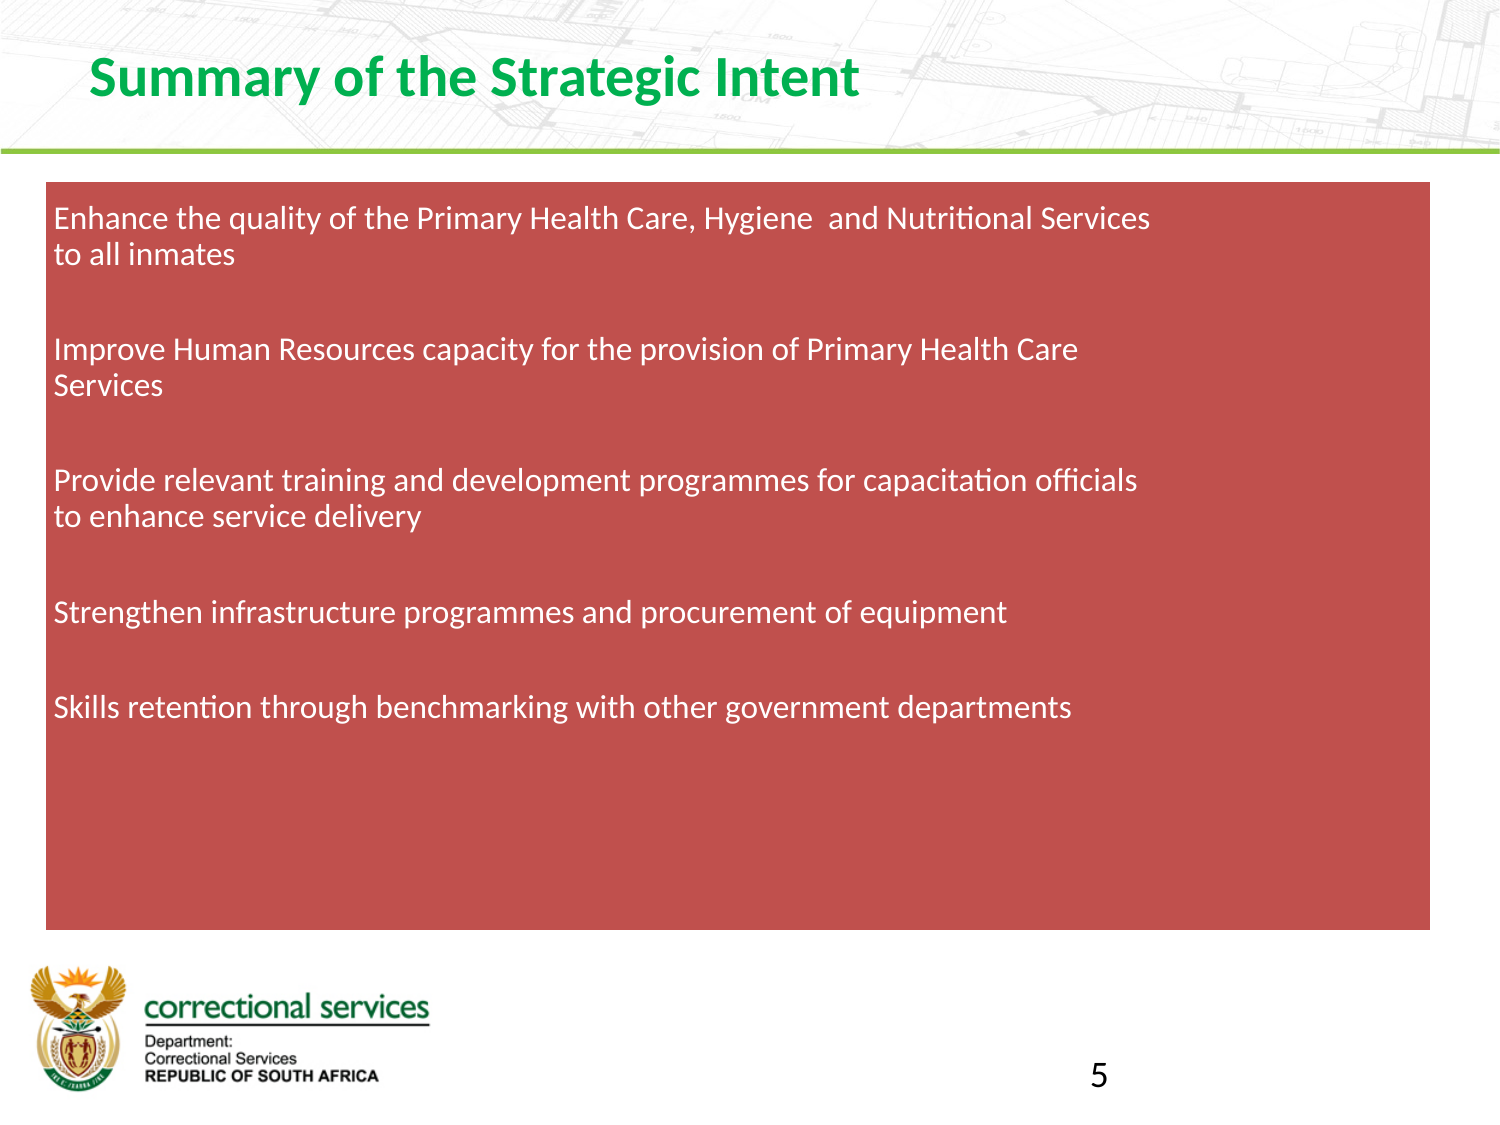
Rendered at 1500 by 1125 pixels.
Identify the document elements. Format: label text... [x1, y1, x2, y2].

picture [0, 936, 481, 1125]
text_box Summary of the Strategic Intent [74, 30, 1425, 116]
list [43, 175, 1432, 932]
picture [0, 0, 1500, 154]
slide_number 5 [1074, 1042, 1425, 1103]
